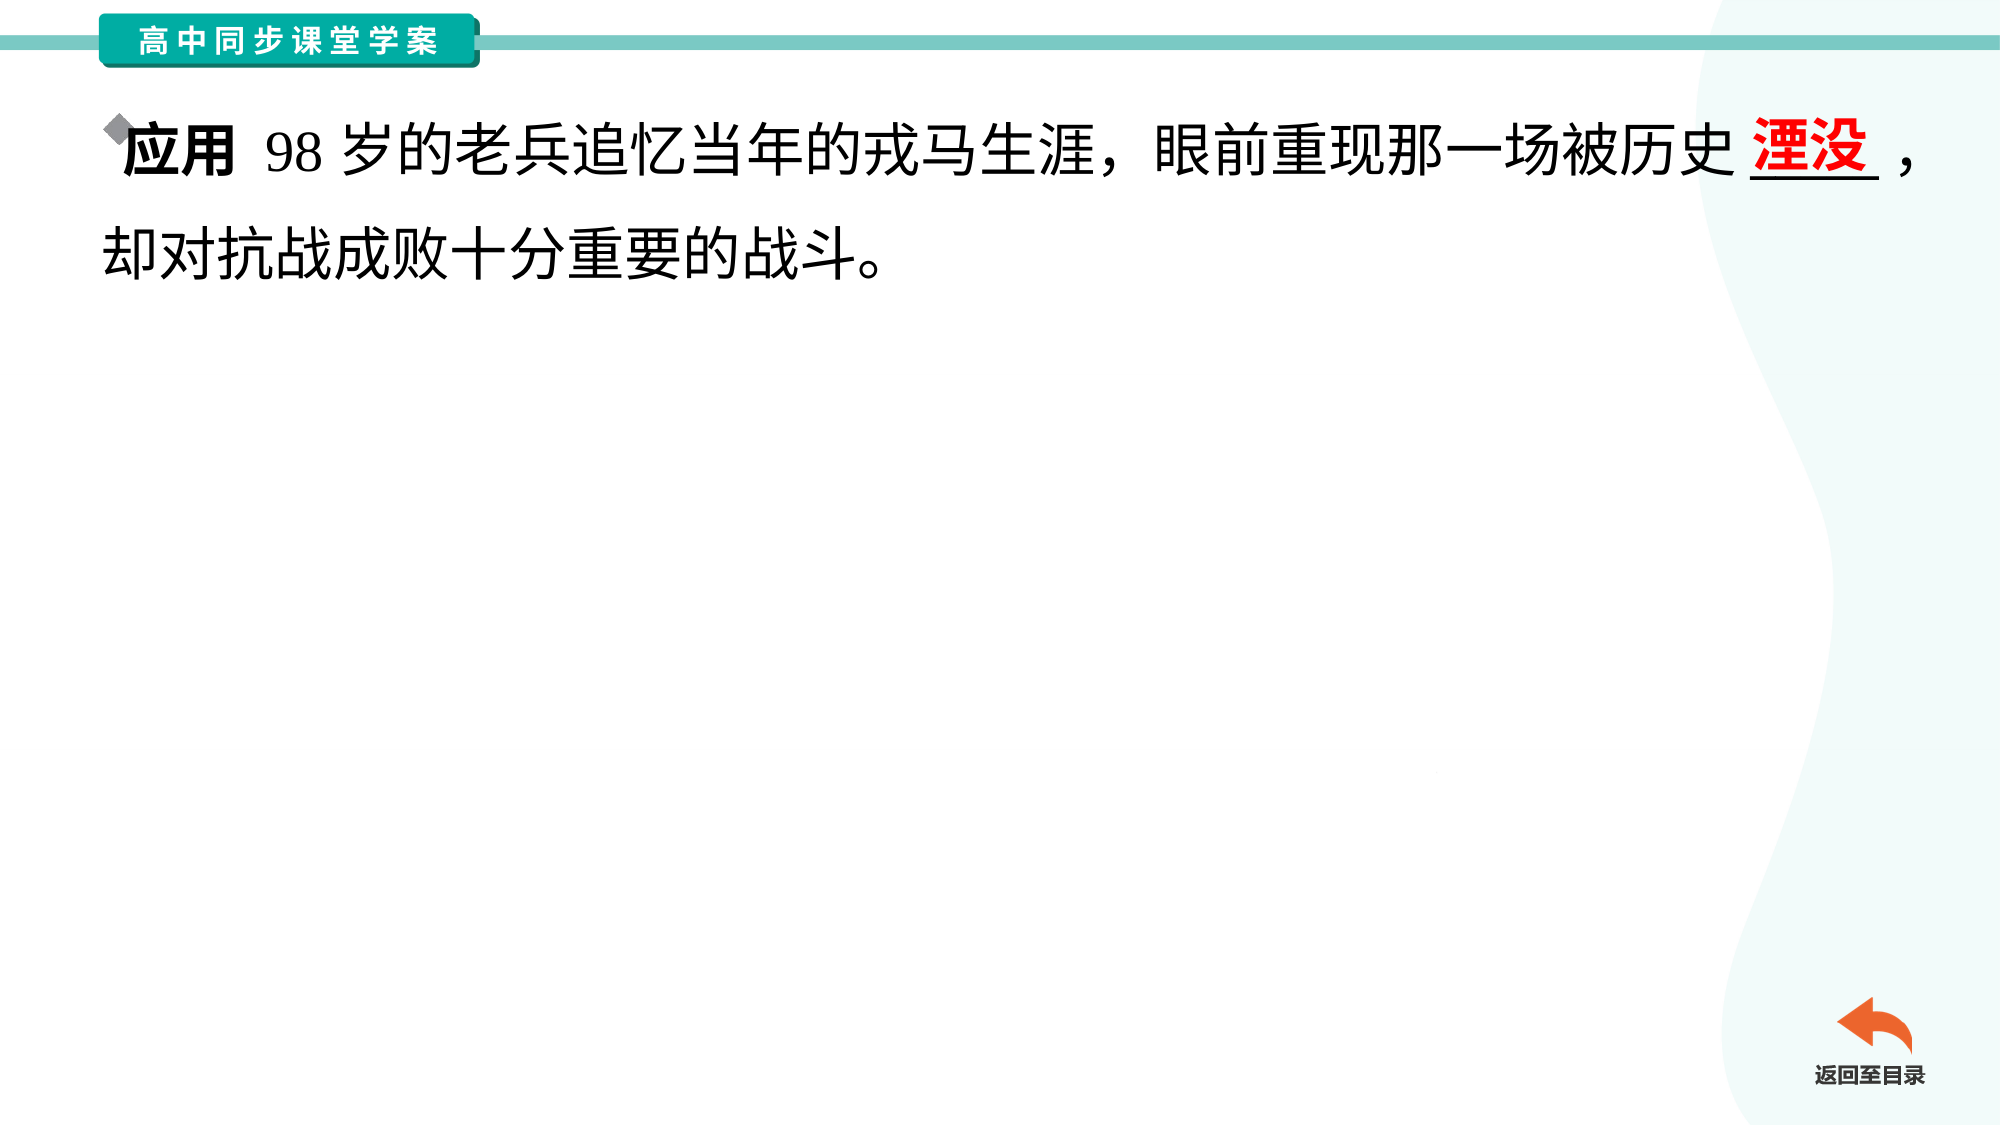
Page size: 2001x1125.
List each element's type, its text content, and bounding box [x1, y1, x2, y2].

text_box 湮没 [1729, 71, 1890, 166]
picture [0, 0, 2000, 1125]
text_box 应用 98岁的老兵追忆当年的戎马生涯，眼前重现那一场被历史_____， 却对抗战成败十分重要的战斗。 [100, 76, 1899, 276]
